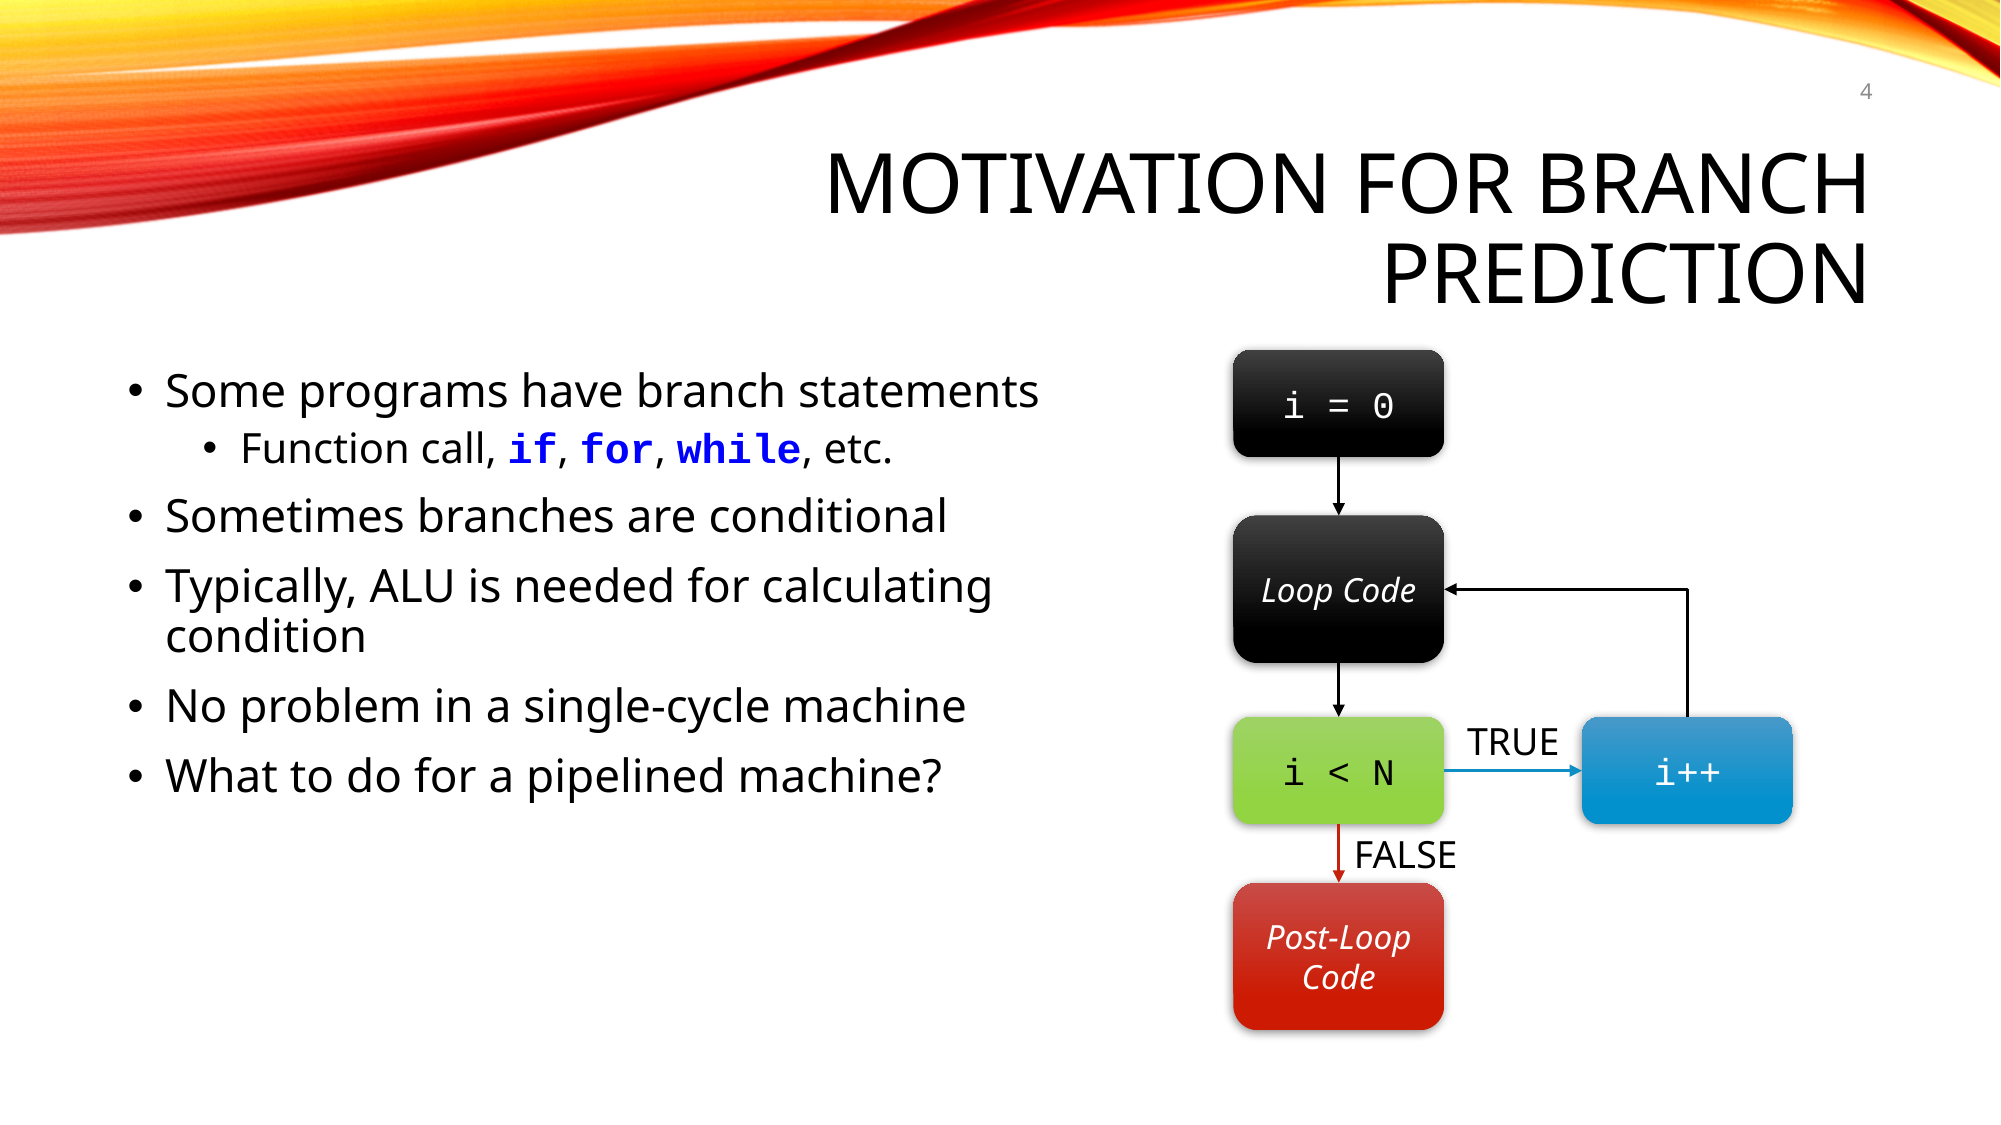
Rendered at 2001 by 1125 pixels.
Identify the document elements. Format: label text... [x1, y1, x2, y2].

picture [0, 0, 2000, 237]
slide_number 4 [1437, 62, 1888, 123]
list Some programs have branch statements Function call, if, for, while, etc. Sometimes branches are conditional Typically, ALU is needed for calculating condition No problem in a single-cycle machine What to do for a pipelined machine? [112, 360, 1071, 1021]
title Motivation for Branch Prediction [474, 125, 1888, 338]
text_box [1233, 349, 1794, 1031]
